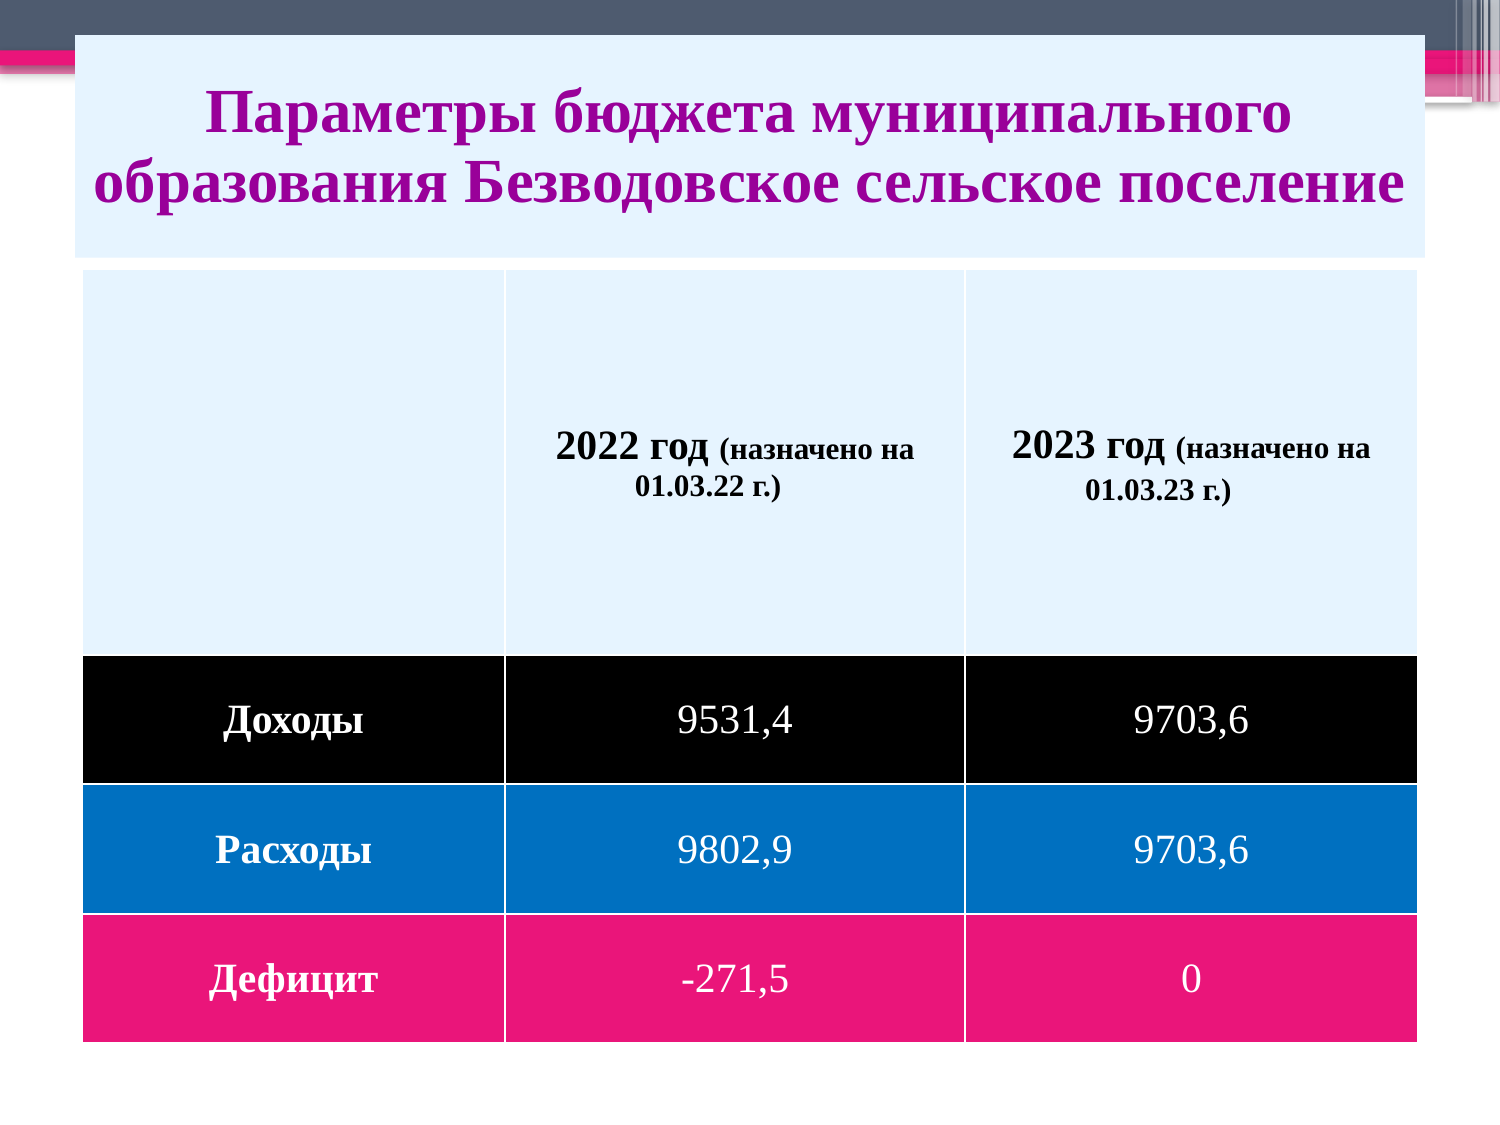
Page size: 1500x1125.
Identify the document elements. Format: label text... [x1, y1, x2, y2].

table_cell 0 [966, 915, 1417, 1042]
table_cell Дефицит [83, 915, 504, 1042]
table_cell 9703,6 [966, 656, 1417, 783]
table_cell -271,5 [506, 915, 964, 1042]
table_cell Доходы [83, 656, 504, 783]
table_header 2023 год (назначено на 01.03.23 г.) [966, 270, 1417, 654]
title Параметры бюджета муниципального образования Безводовское сельское поселение [75, 35, 1425, 258]
table_cell 9703,6 [966, 785, 1417, 913]
table_cell 9802,9 [506, 785, 964, 913]
table_header [83, 270, 504, 654]
table_cell 9531,4 [506, 656, 964, 783]
table_cell Расходы [83, 785, 504, 913]
table_header 2022 год (назначено на 01.03.22 г.) [506, 270, 964, 654]
